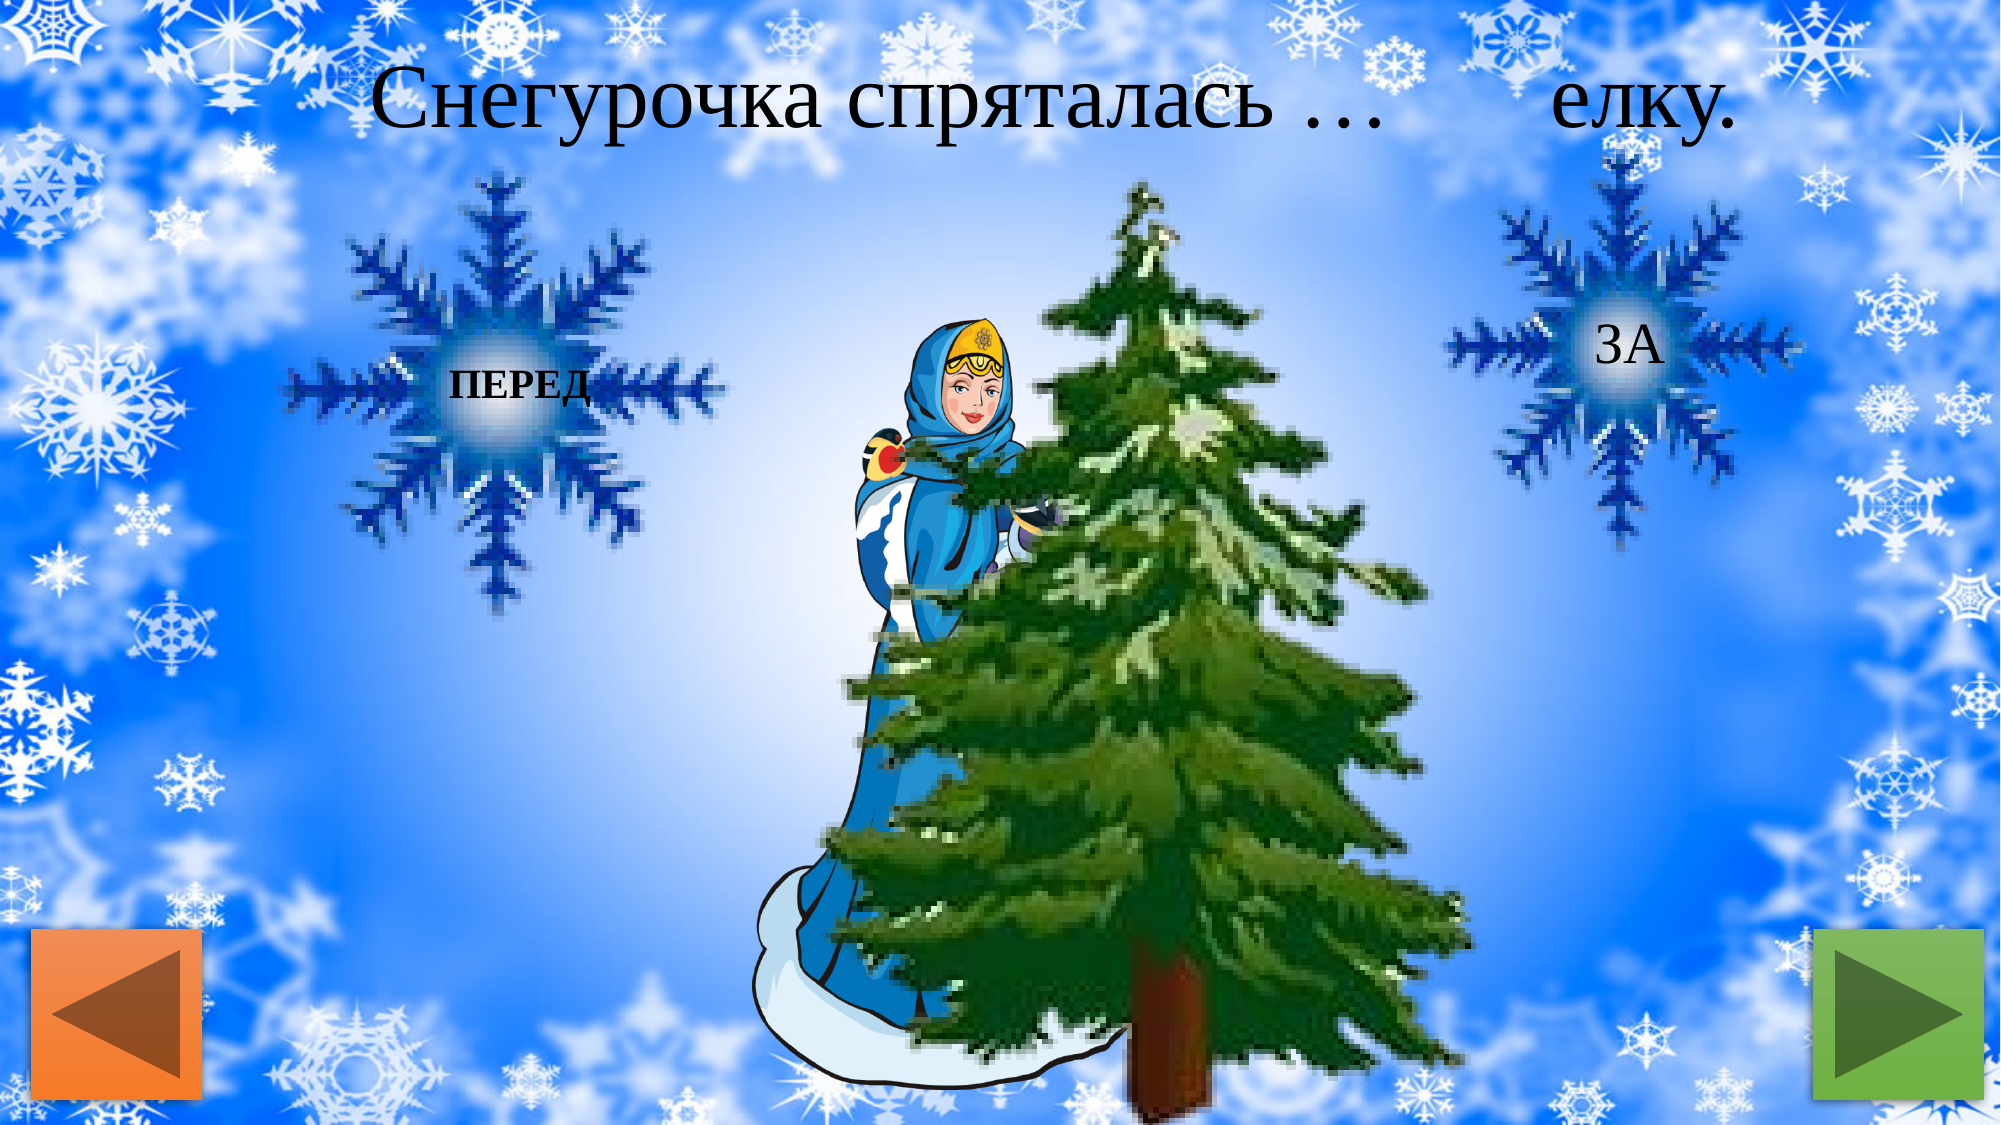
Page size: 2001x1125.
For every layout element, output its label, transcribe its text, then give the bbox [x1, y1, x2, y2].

text_box [30, 928, 202, 1100]
picture [0, 0, 2001, 1125]
text_box Снегурочка спряталась … елку. [354, 28, 1849, 153]
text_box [1394, 93, 1848, 603]
text_box [1813, 928, 1985, 1100]
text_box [214, 110, 782, 673]
